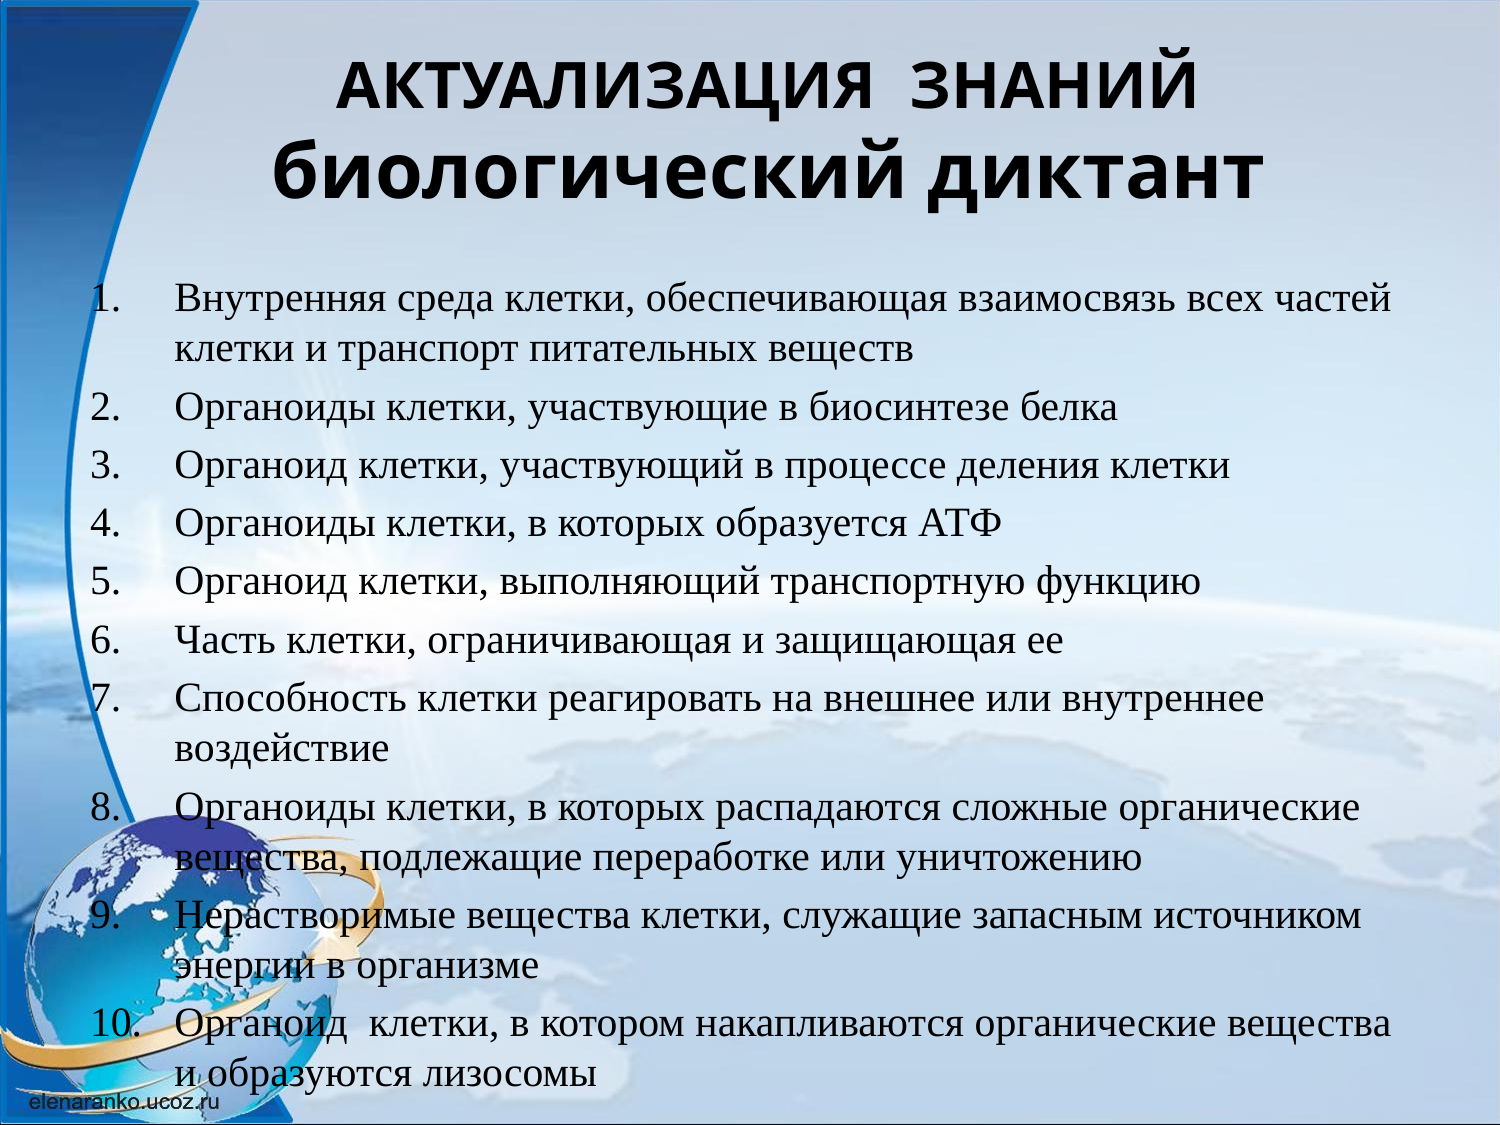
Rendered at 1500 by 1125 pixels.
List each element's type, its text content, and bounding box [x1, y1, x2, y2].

picture [0, 0, 1500, 1125]
title АКТУАЛИЗАЦИЯ ЗНАНИЙ биологический диктант [93, 35, 1444, 223]
list Внутренняя среда клетки, обеспечивающая взаимосвязь всех частей клетки и транспорт питательных веществ Органоиды клетки, участвующие в биосинтезе белка Органоид клетки, участвующий в процессе деления клетки Органоиды клетки, в которых образуется АТФ Органоид клетки, выполняющий транспортную функцию Часть клетки, ограничивающая и защищающая ее Способность клетки реагировать на внешнее или внутреннее воздействие Органоиды клетки, в которых распадаются сложные органические вещества, подлежащие переработке или уничтожению Нерастворимые вещества клетки, служащие запасным источником энергии в организме Органоид клетки, в котором накапливаются органические вещества и образуются лизосомы [75, 262, 1425, 1005]
